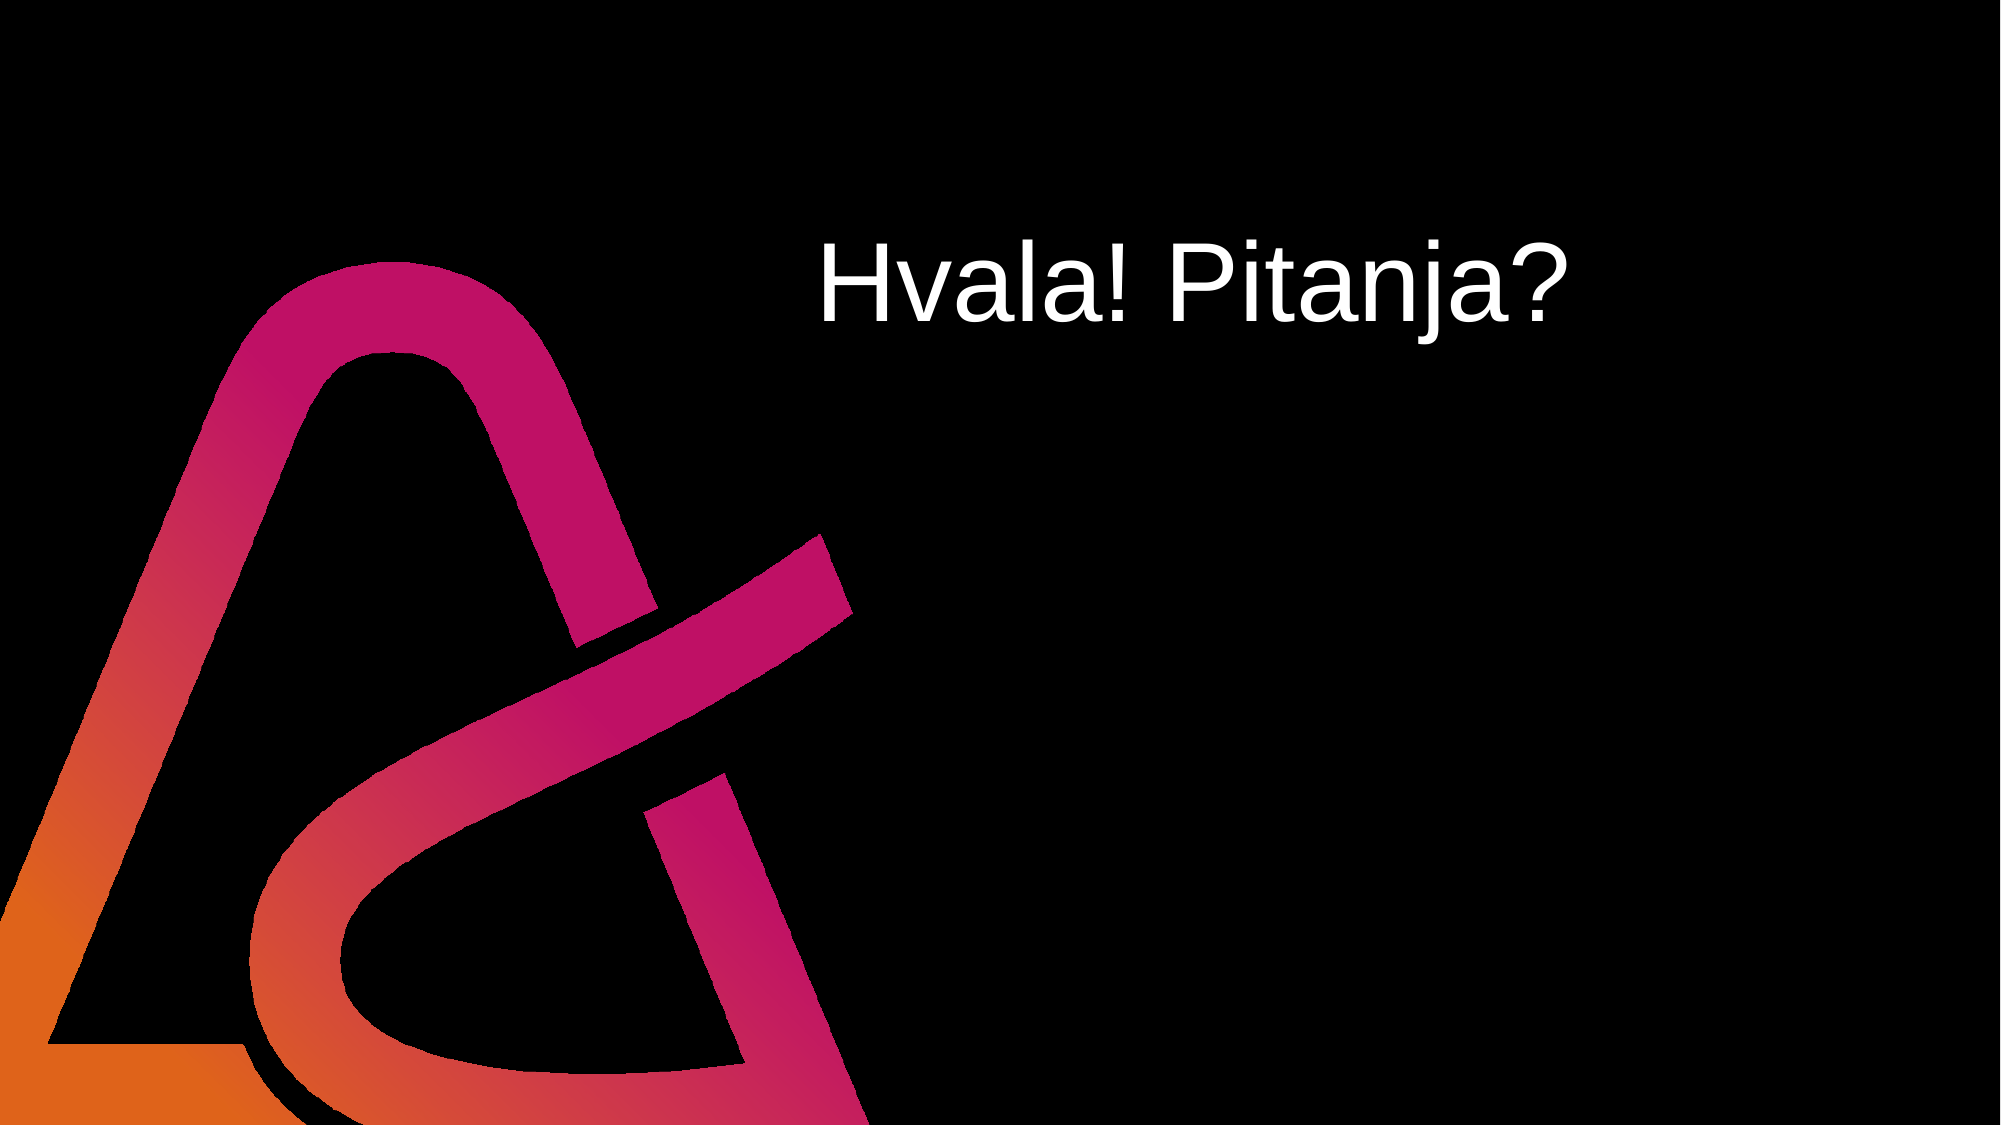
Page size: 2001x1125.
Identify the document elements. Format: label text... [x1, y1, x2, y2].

picture [0, 262, 870, 1125]
title Hvala! Pitanja? [800, 119, 1863, 450]
